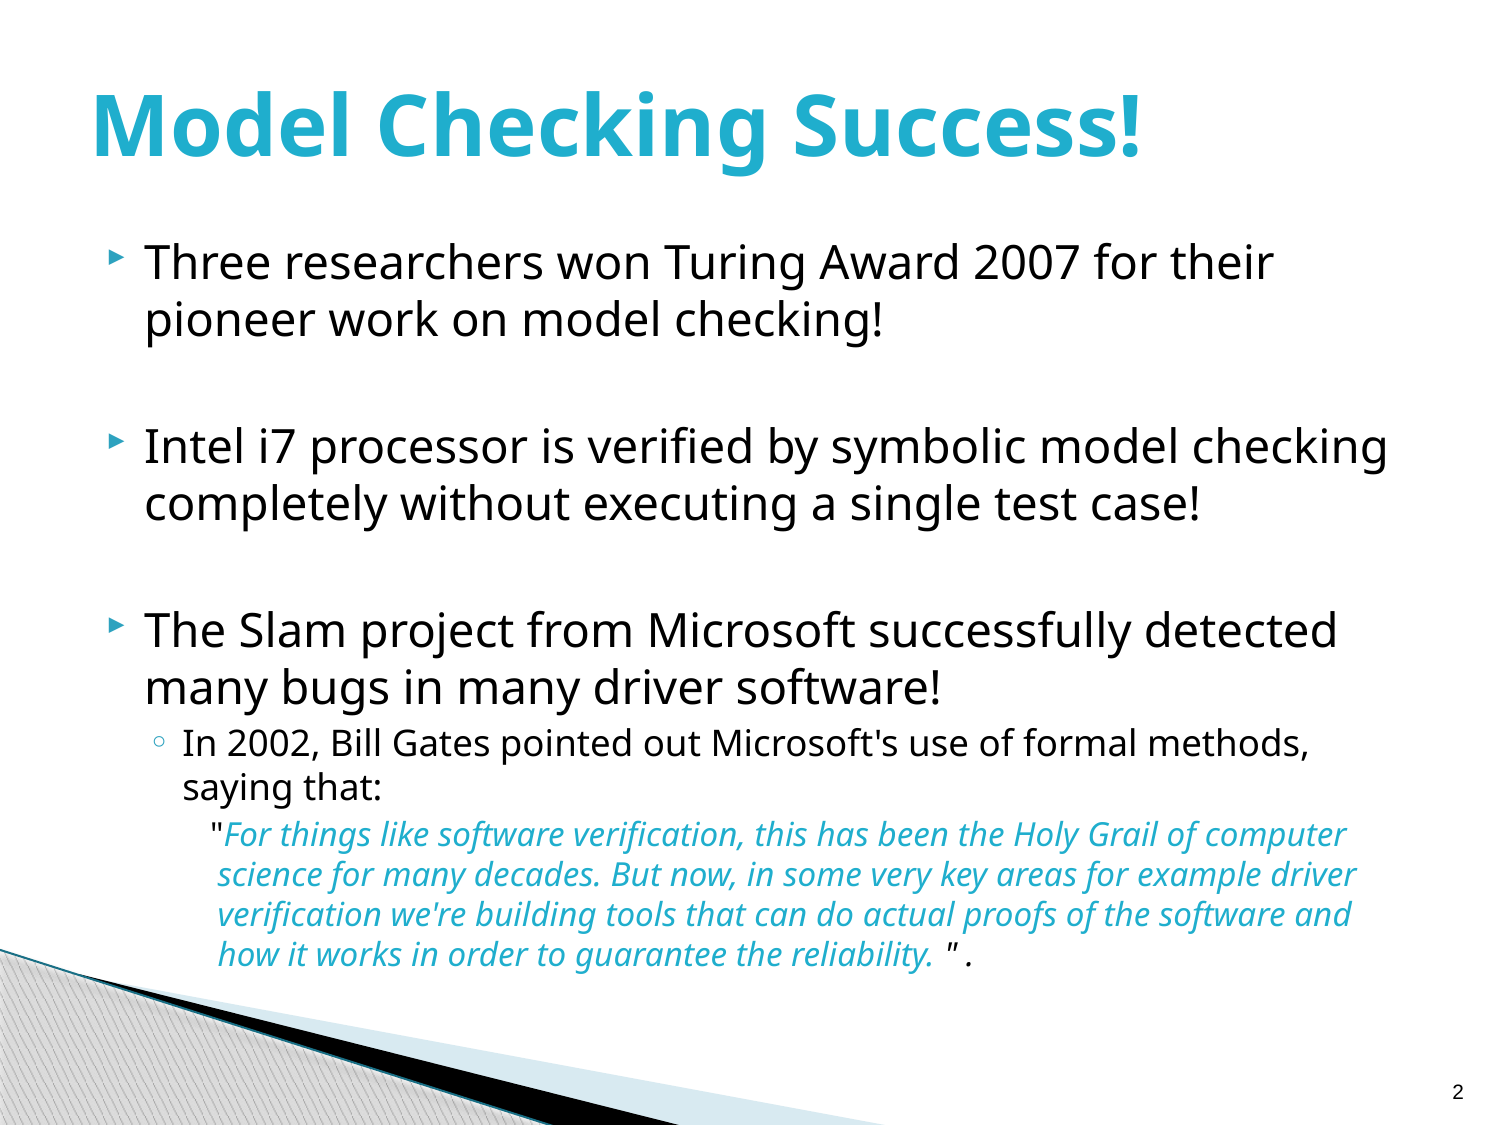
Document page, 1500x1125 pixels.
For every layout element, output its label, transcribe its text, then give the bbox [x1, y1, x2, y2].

list Three researchers won Turing Award 2007 for their pioneer work on model checking! Intel i7 processor is verified by symbolic model checking completely without executing a single test case! The Slam project from Microsoft successfully detected many bugs in many driver software! In 2002, Bill Gates pointed out Microsoft's use of formal methods, saying that: "For things like software verification, this has been the Holy Grail of computer science for many decades. But now, in some very key areas for example driver verification we're building tools that can do actual proofs of the software and how it works in order to guarantee the reliability. " . [75, 224, 1425, 1038]
title Model Checking Success! [75, 45, 1425, 200]
slide_number 2 [1418, 1051, 1479, 1112]
